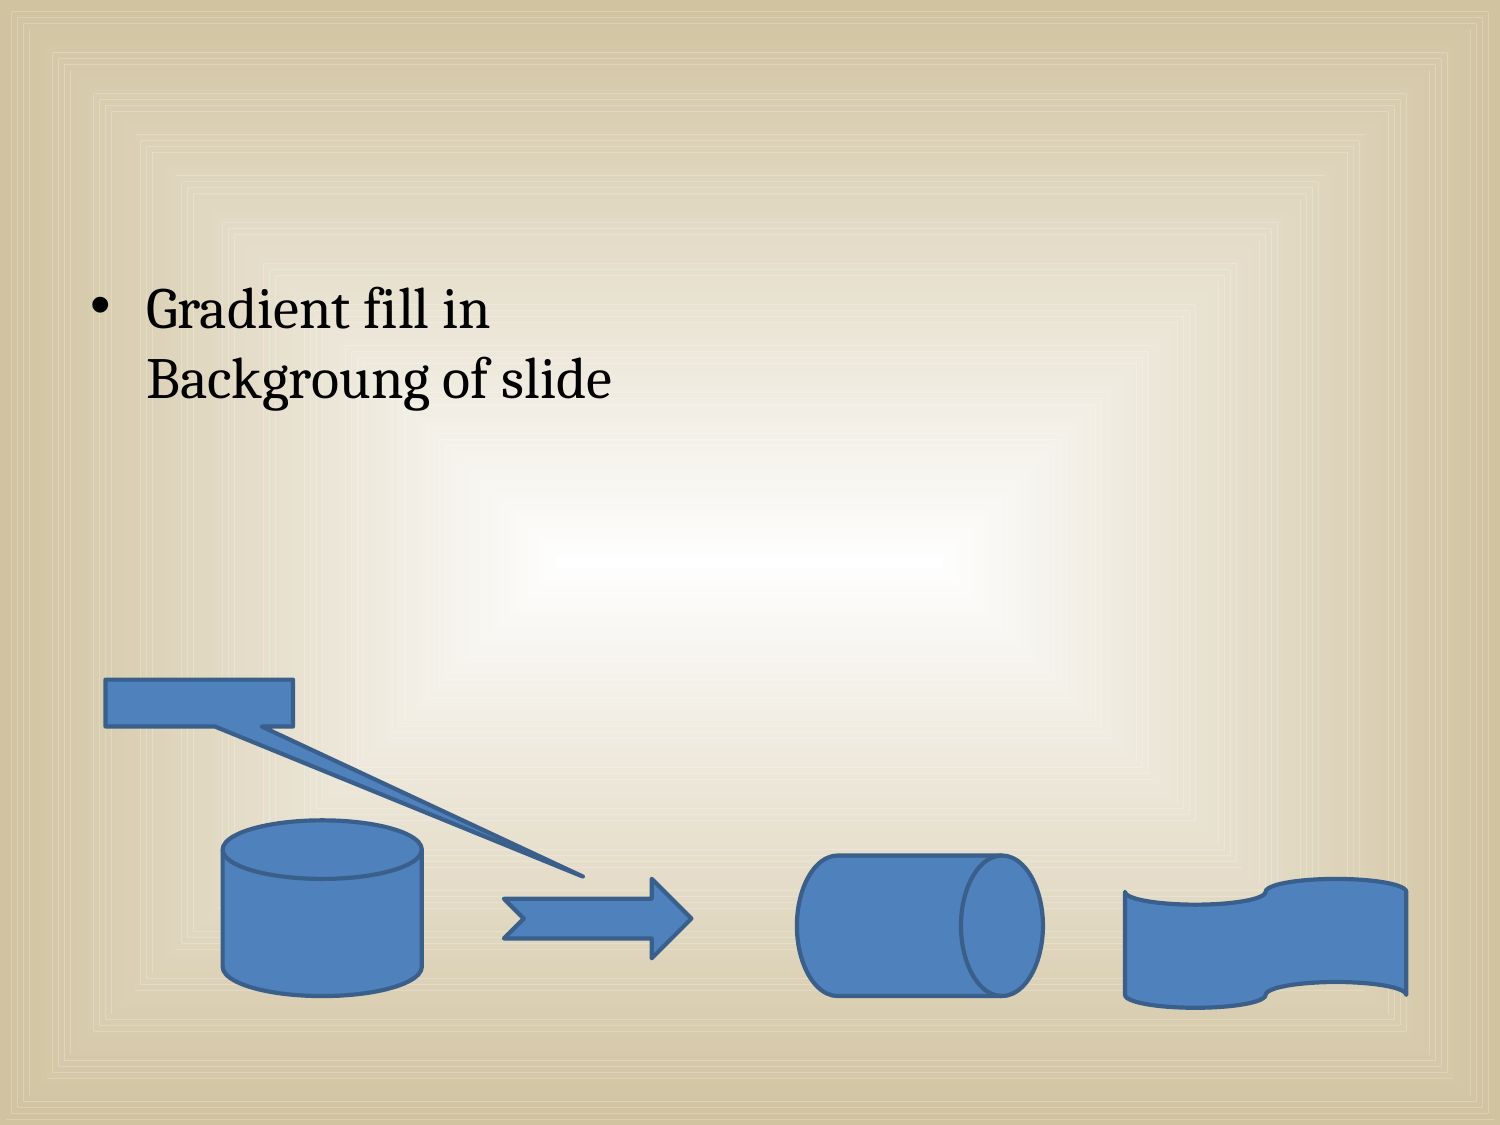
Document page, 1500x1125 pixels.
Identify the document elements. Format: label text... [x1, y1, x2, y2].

list Gradient fill in Backgroung of slide [75, 262, 738, 1005]
